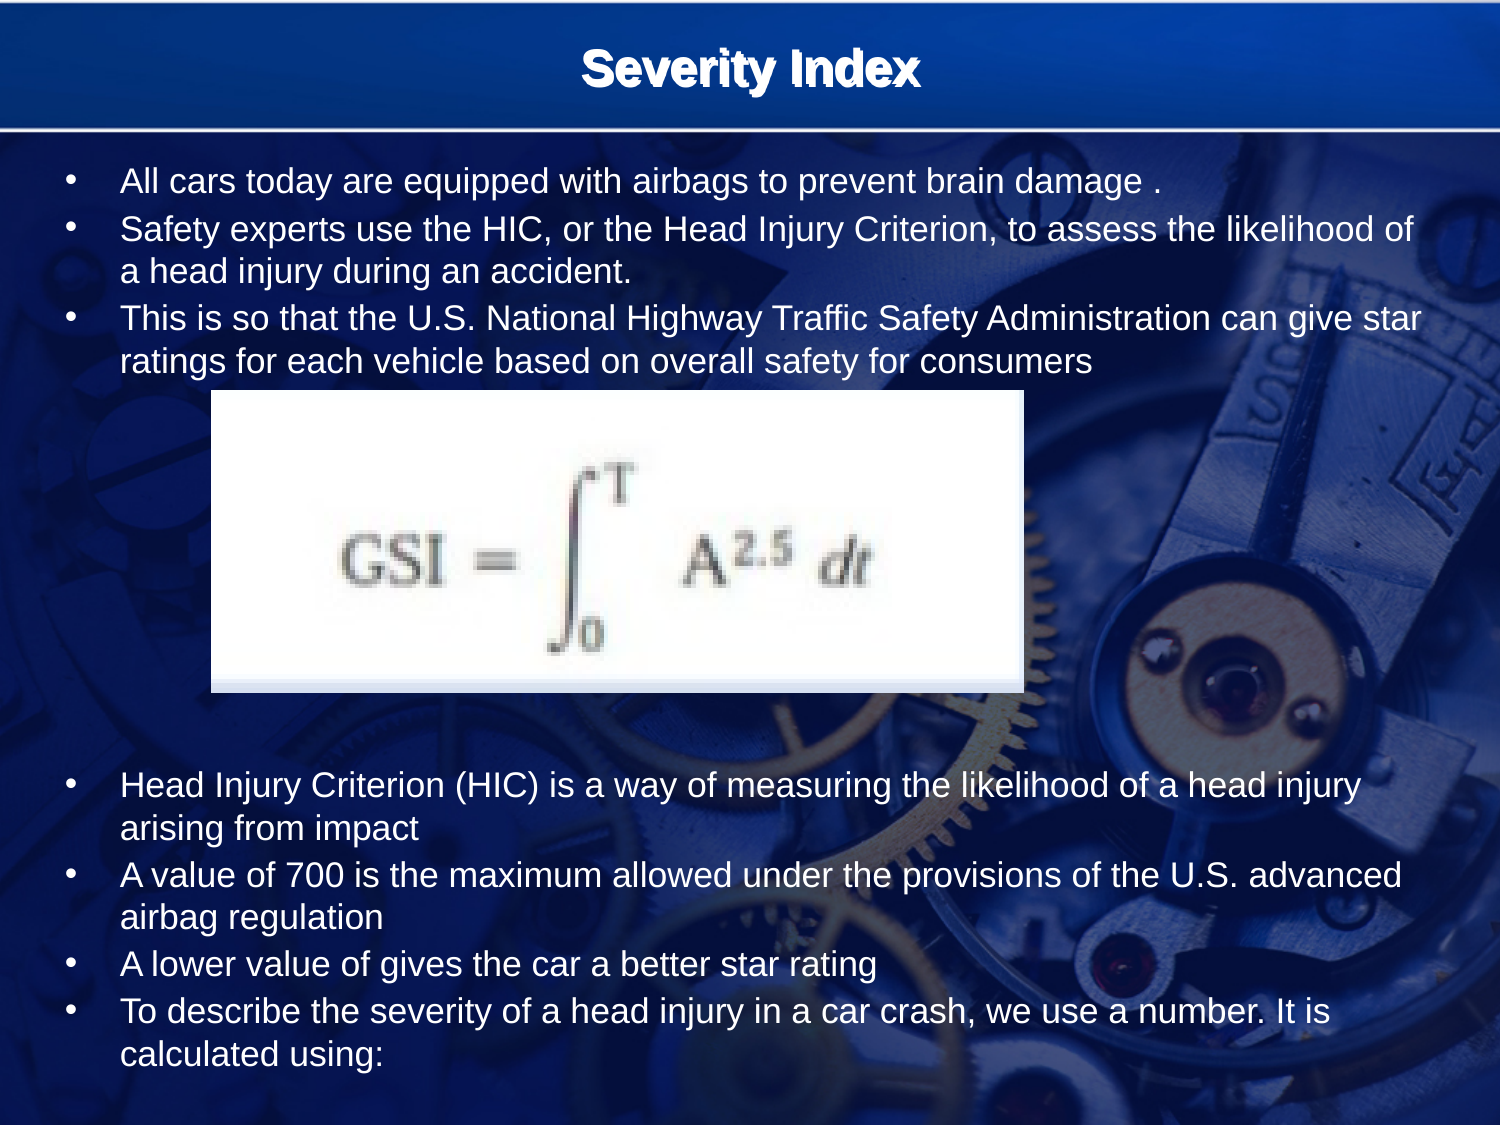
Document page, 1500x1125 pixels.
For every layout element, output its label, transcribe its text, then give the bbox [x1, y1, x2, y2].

title Severity Index [103, 27, 1397, 103]
list All cars today are equipped with airbags to prevent brain damage . Safety experts use the HIC, or the Head Injury Criterion, to assess the likelihood of a head injury during an accident. This is so that the U.S. National Highway Traffic Safety Administration can give star ratings for each vehicle based on overall safety for consumers Head Injury Criterion (HIC) is a way of measuring the likelihood of a head injury arising from impact A value of 700 is the maximum allowed under the provisions of the U.S. advanced airbag regulation A lower value of gives the car a better star rating To describe the severity of a head injury in a car crash, we use a number. It is calculated using: [31, 150, 1450, 1082]
picture [0, 0, 1500, 1125]
